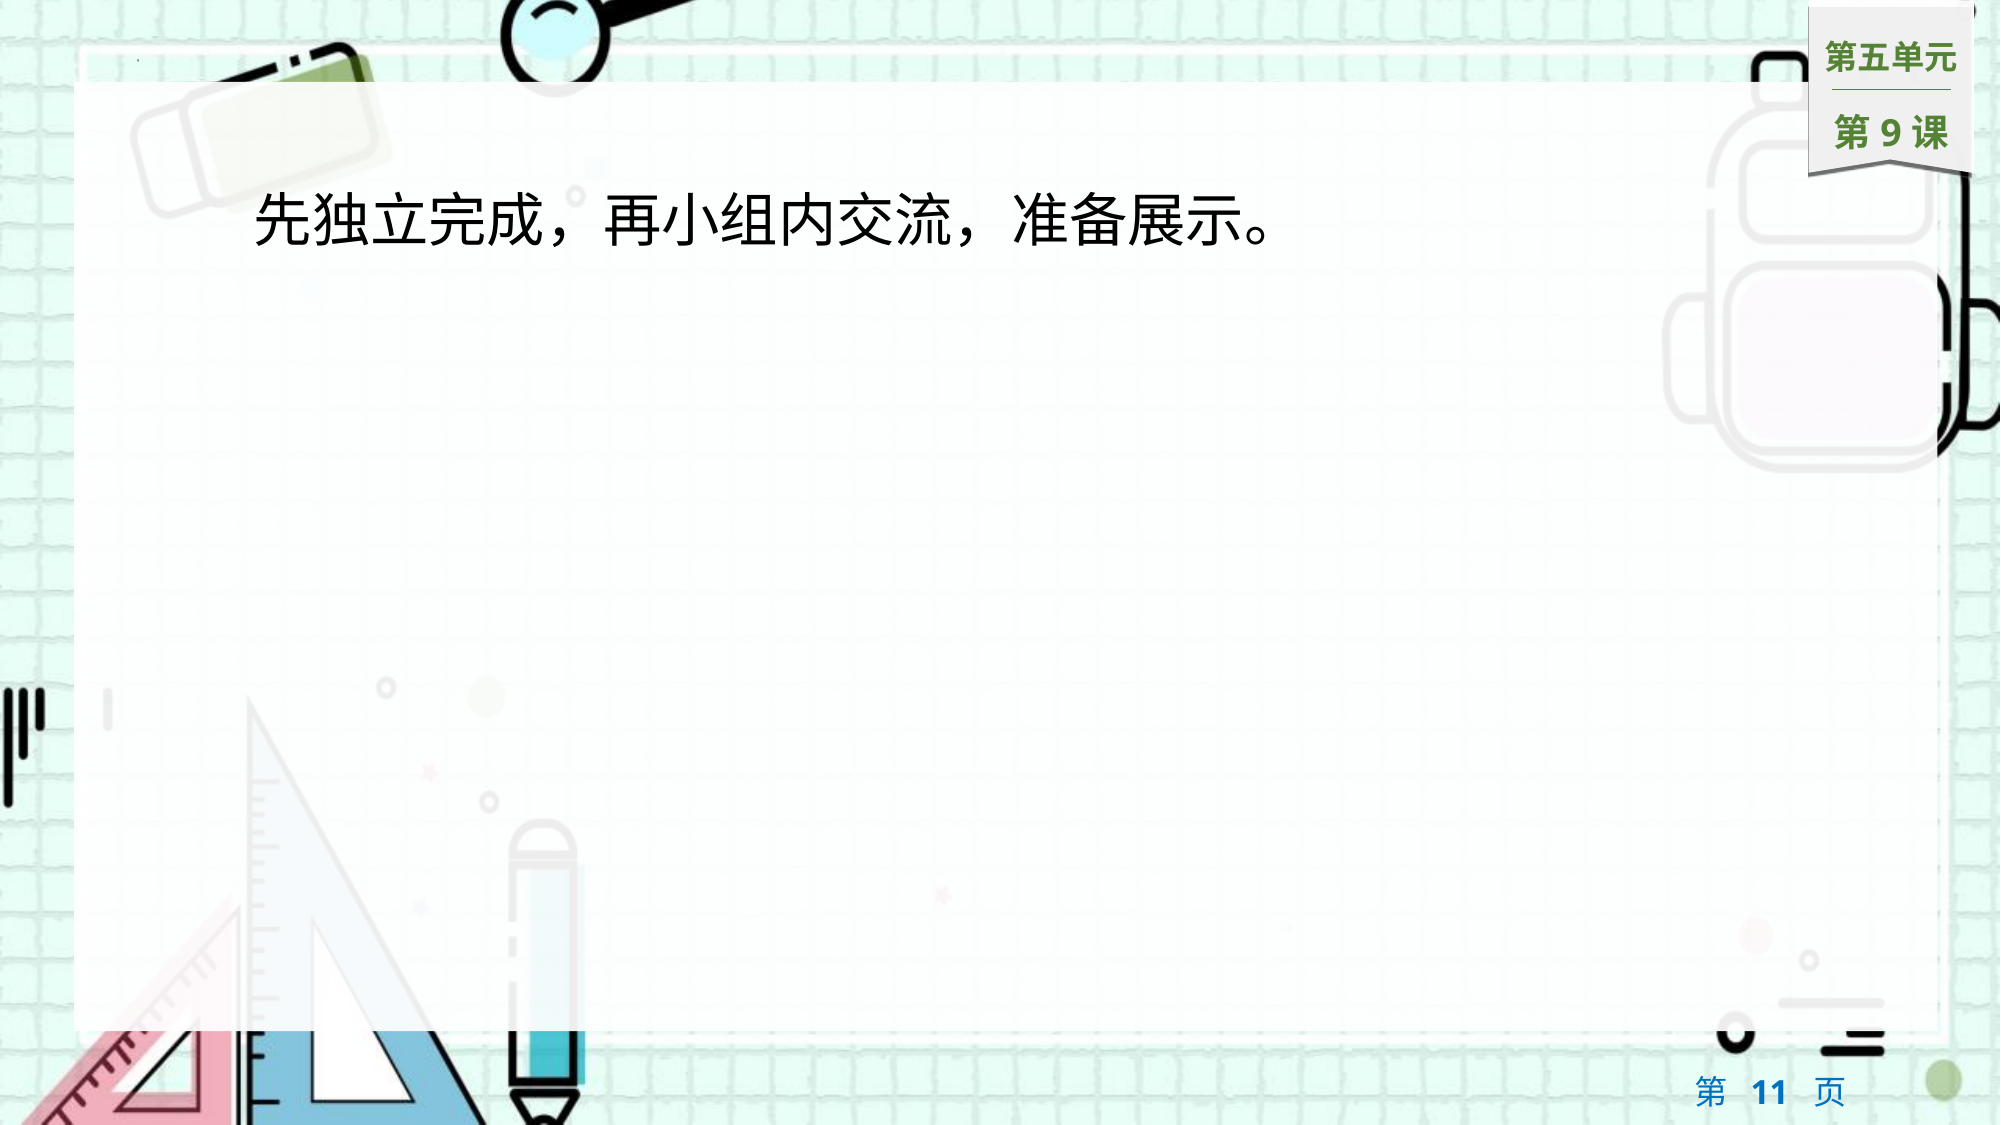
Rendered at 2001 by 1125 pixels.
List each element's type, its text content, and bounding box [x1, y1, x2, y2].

picture [1938, 168, 1971, 176]
picture [0, 0, 2000, 1125]
list 先独立完成，再小组内交流，准备展示。 [121, 140, 1844, 1043]
